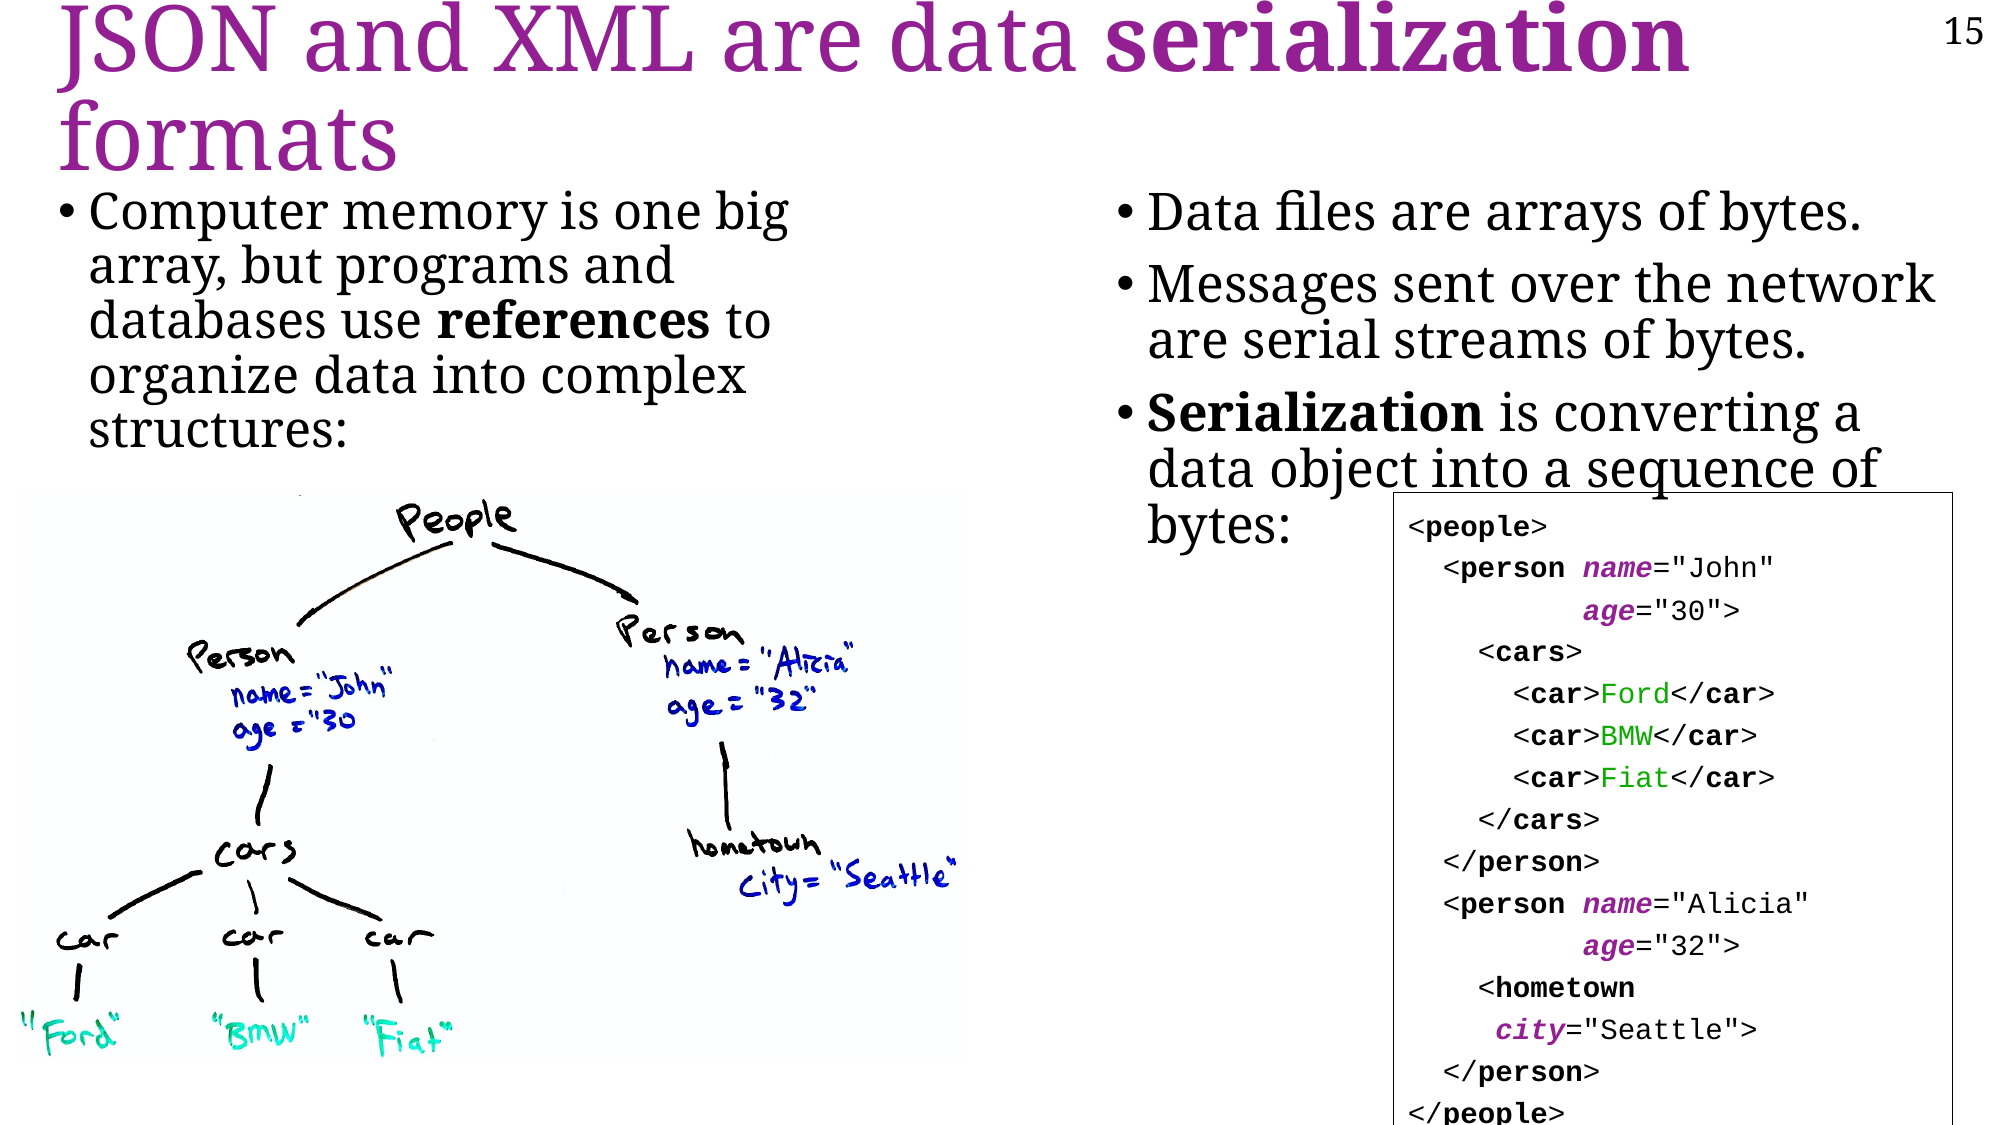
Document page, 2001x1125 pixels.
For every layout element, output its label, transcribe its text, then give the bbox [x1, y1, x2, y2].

list Data files are arrays of bytes. Messages sent over the network are serial streams of bytes. Serialization is converting a data object into a sequence of bytes: [1101, 177, 1953, 606]
title JSON and XML are data serialization formats [43, 25, 1953, 158]
text_box <people> <person name="John" age="30"> <cars> <car>Ford</car> <car>BMW</car> <car>Fiat</car> </cars> </person> <person name="Alicia" age="32"> <hometown city="Seattle"> </person> </people> [1393, 492, 1953, 1125]
picture [21, 492, 962, 1061]
list Computer memory is one big array, but programs and databases use references to organize data into complex structures: [43, 177, 811, 472]
text_box 15 [1901, 0, 2000, 60]
